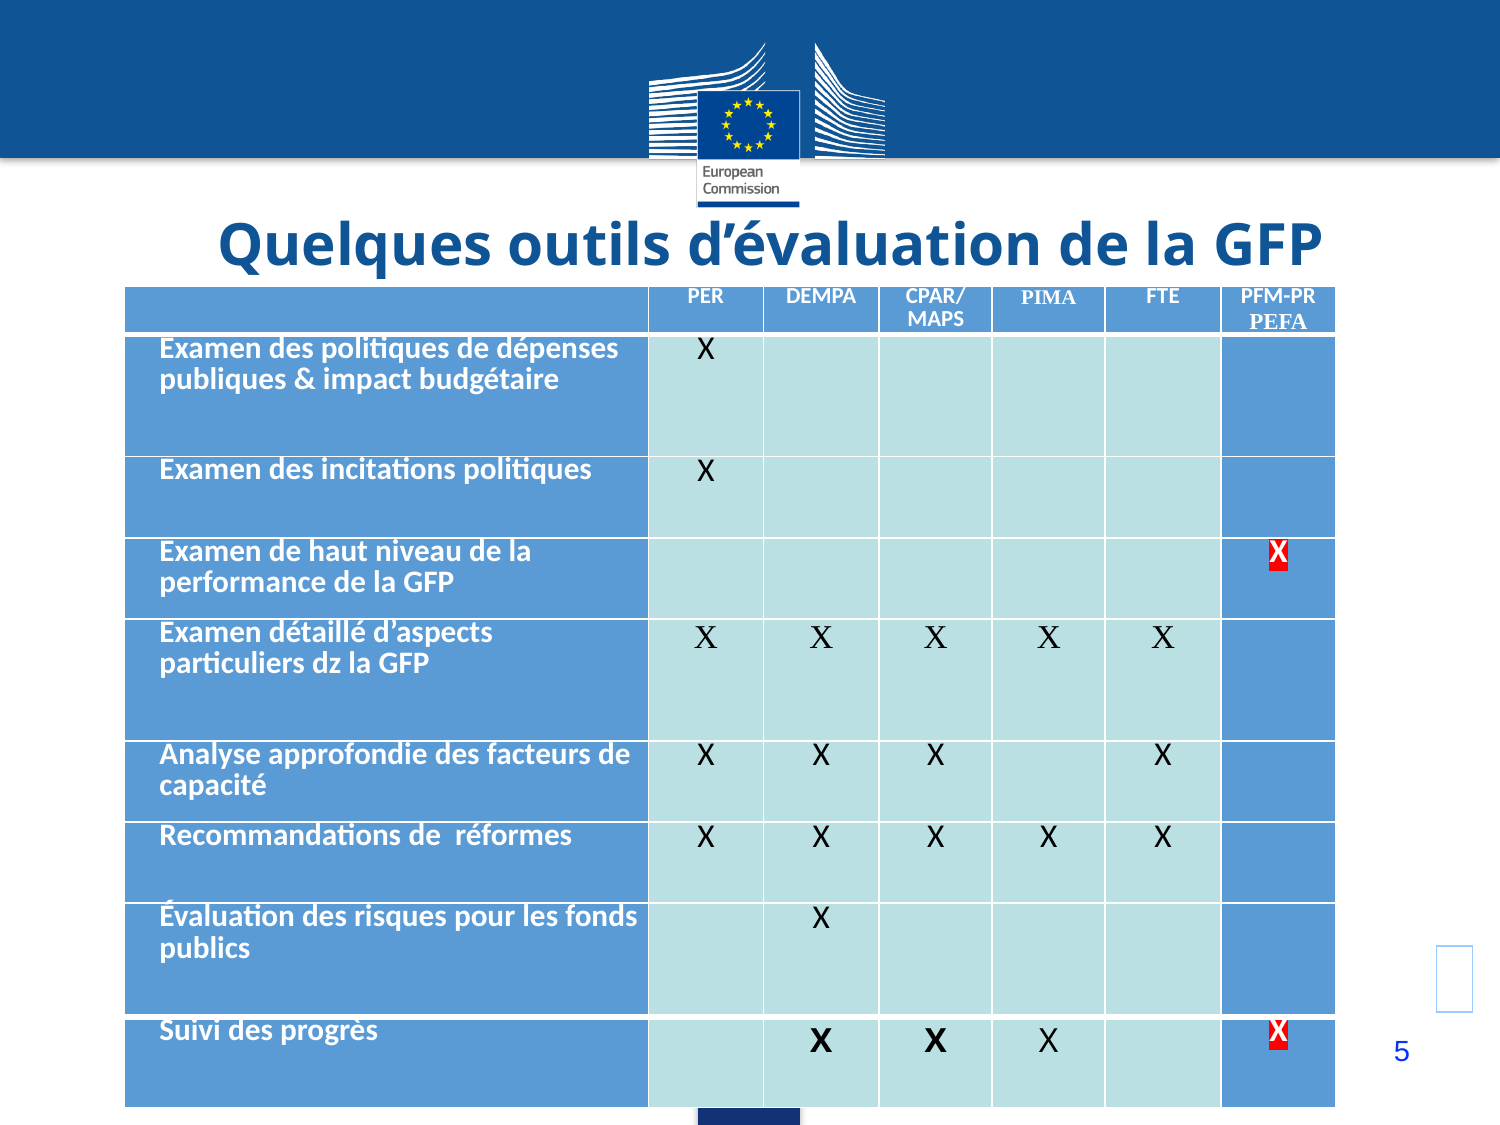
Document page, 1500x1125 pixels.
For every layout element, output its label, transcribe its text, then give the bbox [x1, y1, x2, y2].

table_cell Analyse approfondie des facteurs de capacité [125, 742, 648, 821]
table_cell [1222, 620, 1335, 740]
table_cell [1222, 823, 1335, 902]
table_header [1437, 947, 1472, 1011]
table_cell X [764, 620, 878, 740]
table_cell [764, 337, 878, 456]
table_cell X [1106, 620, 1220, 740]
table_cell X [649, 457, 763, 537]
table_cell X [649, 823, 763, 902]
table_cell Examen de haut niveau de la performance de la GFP [125, 539, 648, 618]
table_cell [1222, 904, 1335, 1014]
table_cell X [880, 823, 991, 902]
table_header [125, 287, 648, 332]
table_header PER [649, 287, 763, 332]
table_cell X [1222, 1020, 1335, 1107]
table_cell [993, 904, 1104, 1014]
table_cell [764, 457, 878, 537]
table_cell [1106, 1020, 1220, 1107]
table_cell Suivi des progrès [125, 1020, 648, 1107]
table_cell [764, 539, 878, 618]
table_cell X [993, 1020, 1104, 1107]
table_cell Examen des politiques de dépenses publiques & impact budgétaire [125, 337, 648, 456]
table_cell X [649, 337, 763, 456]
table_cell [880, 337, 991, 456]
table_cell [993, 337, 1104, 456]
table_cell Recommandations de réformes [125, 823, 648, 902]
table_cell [1106, 539, 1220, 618]
table_cell [1106, 457, 1220, 537]
table_cell [1222, 742, 1335, 821]
table_cell Évaluation des risques pour les fonds publics [125, 904, 648, 1014]
table_cell Examen des incitations politiques [125, 457, 648, 537]
table_cell X [1106, 823, 1220, 902]
table_cell [880, 457, 991, 537]
slide_number 5 [1337, 1024, 1426, 1103]
table_cell X [1222, 539, 1335, 618]
table_cell X [1106, 742, 1220, 821]
table_cell X [880, 1020, 991, 1107]
table_cell [993, 742, 1104, 821]
table_cell [1106, 904, 1220, 1014]
table_cell X [764, 904, 878, 1014]
table_cell Examen détaillé d’aspects particuliers dz la GFP [125, 620, 648, 740]
table_cell X [649, 742, 763, 821]
table_cell X [880, 742, 991, 821]
table_header FTE [1106, 287, 1220, 332]
table_cell X [764, 823, 878, 902]
table_cell X [993, 823, 1104, 902]
table_cell X [649, 620, 763, 740]
table_cell X [764, 742, 878, 821]
picture [649, 42, 885, 208]
table_cell [993, 457, 1104, 537]
table_cell [1222, 337, 1335, 456]
table_cell [1222, 457, 1335, 537]
table_cell [880, 904, 991, 1014]
table_cell [993, 539, 1104, 618]
table_cell X [993, 620, 1104, 740]
table_cell [1106, 337, 1220, 456]
table_cell [649, 904, 763, 1014]
table_cell [649, 1020, 763, 1107]
table_header PIMA [993, 287, 1104, 332]
table_header CPAR/ MAPS [880, 287, 991, 332]
table_header PFM-PR PEFA [1222, 287, 1335, 332]
table_cell [649, 539, 763, 618]
table_cell X [764, 1020, 878, 1107]
table_cell [880, 539, 991, 618]
text_box Quelques outils d’évaluation de la GFP [76, 215, 1453, 279]
table_header DEMPA [764, 287, 878, 332]
table_cell X [880, 620, 991, 740]
